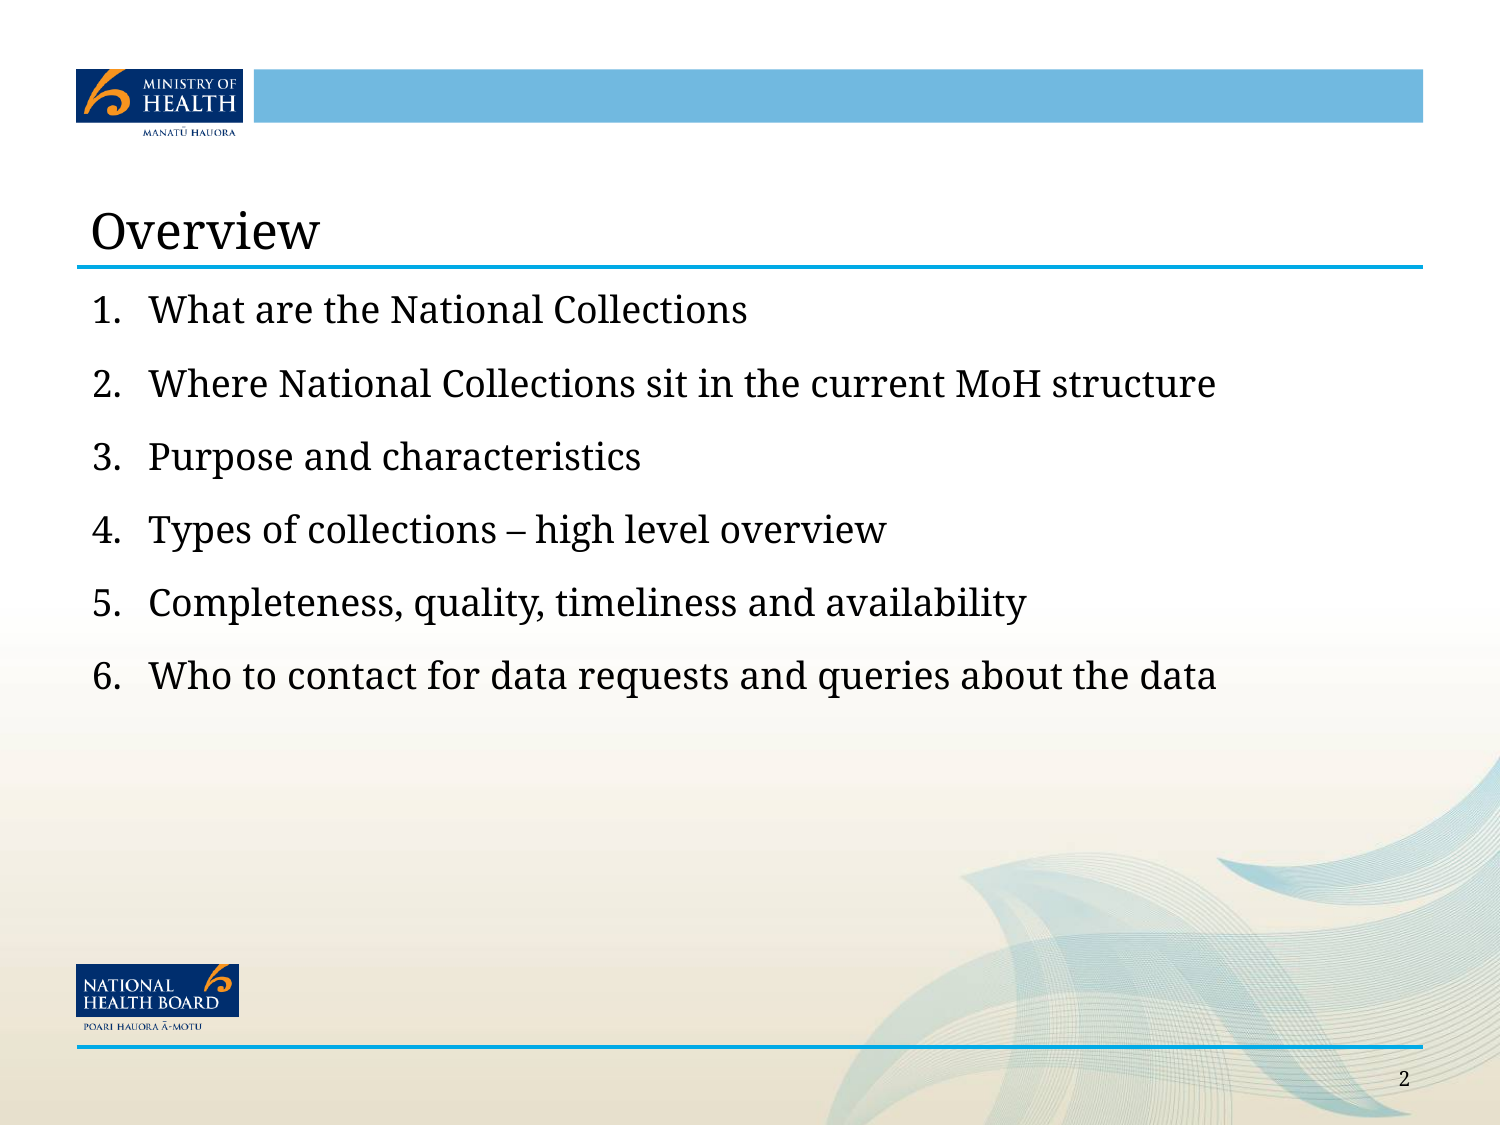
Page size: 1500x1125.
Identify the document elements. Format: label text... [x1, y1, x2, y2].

slide_number 2 [1074, 1058, 1425, 1103]
list What are the National Collections Where National Collections sit in the current MoH structure Purpose and characteristics Types of collections – high level overview Completeness, quality, timeliness and availability Who to contact for data requests and queries about the data [76, 278, 1427, 1022]
picture [0, 350, 1500, 1125]
picture [76, 69, 243, 136]
title Overview [75, 137, 1425, 268]
